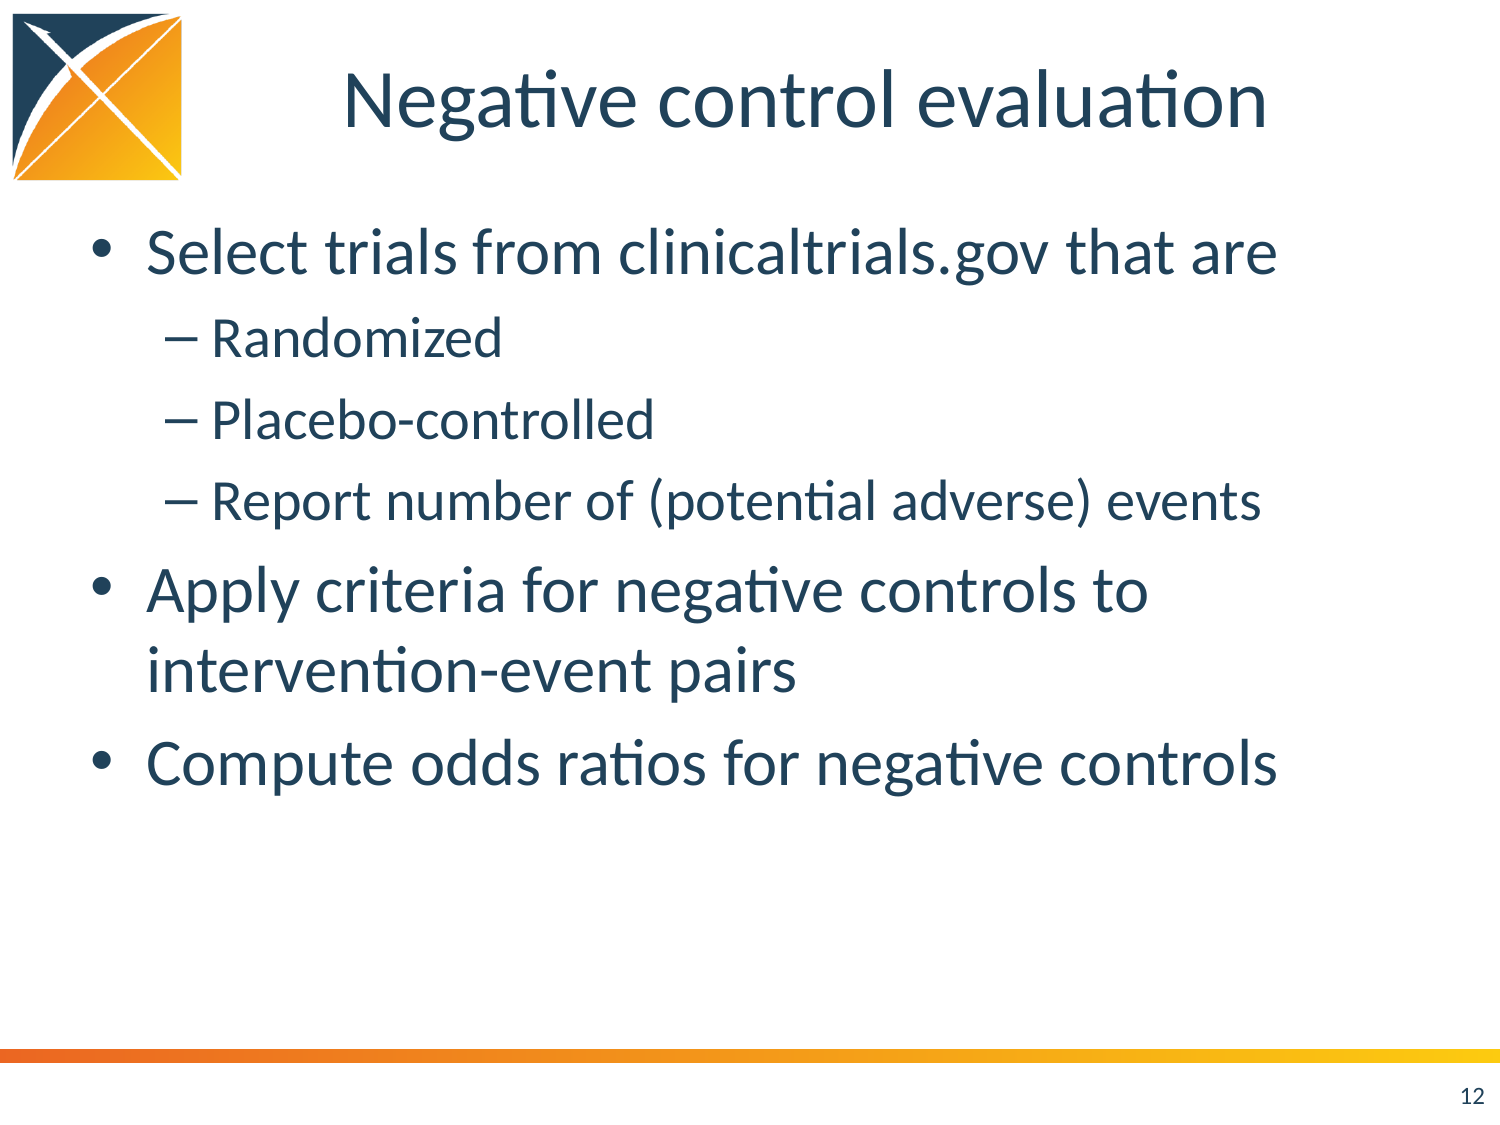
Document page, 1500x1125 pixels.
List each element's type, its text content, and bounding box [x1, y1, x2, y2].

title Negative control evaluation [187, 24, 1425, 163]
slide_number 12 [1149, 1065, 1500, 1125]
list Select trials from clinicaltrials.gov that are Randomized Placebo-controlled Report number of (potential adverse) events Apply criteria for negative controls to intervention-event pairs Compute odds ratios for negative controls [75, 200, 1425, 1005]
picture [0, 0, 206, 200]
